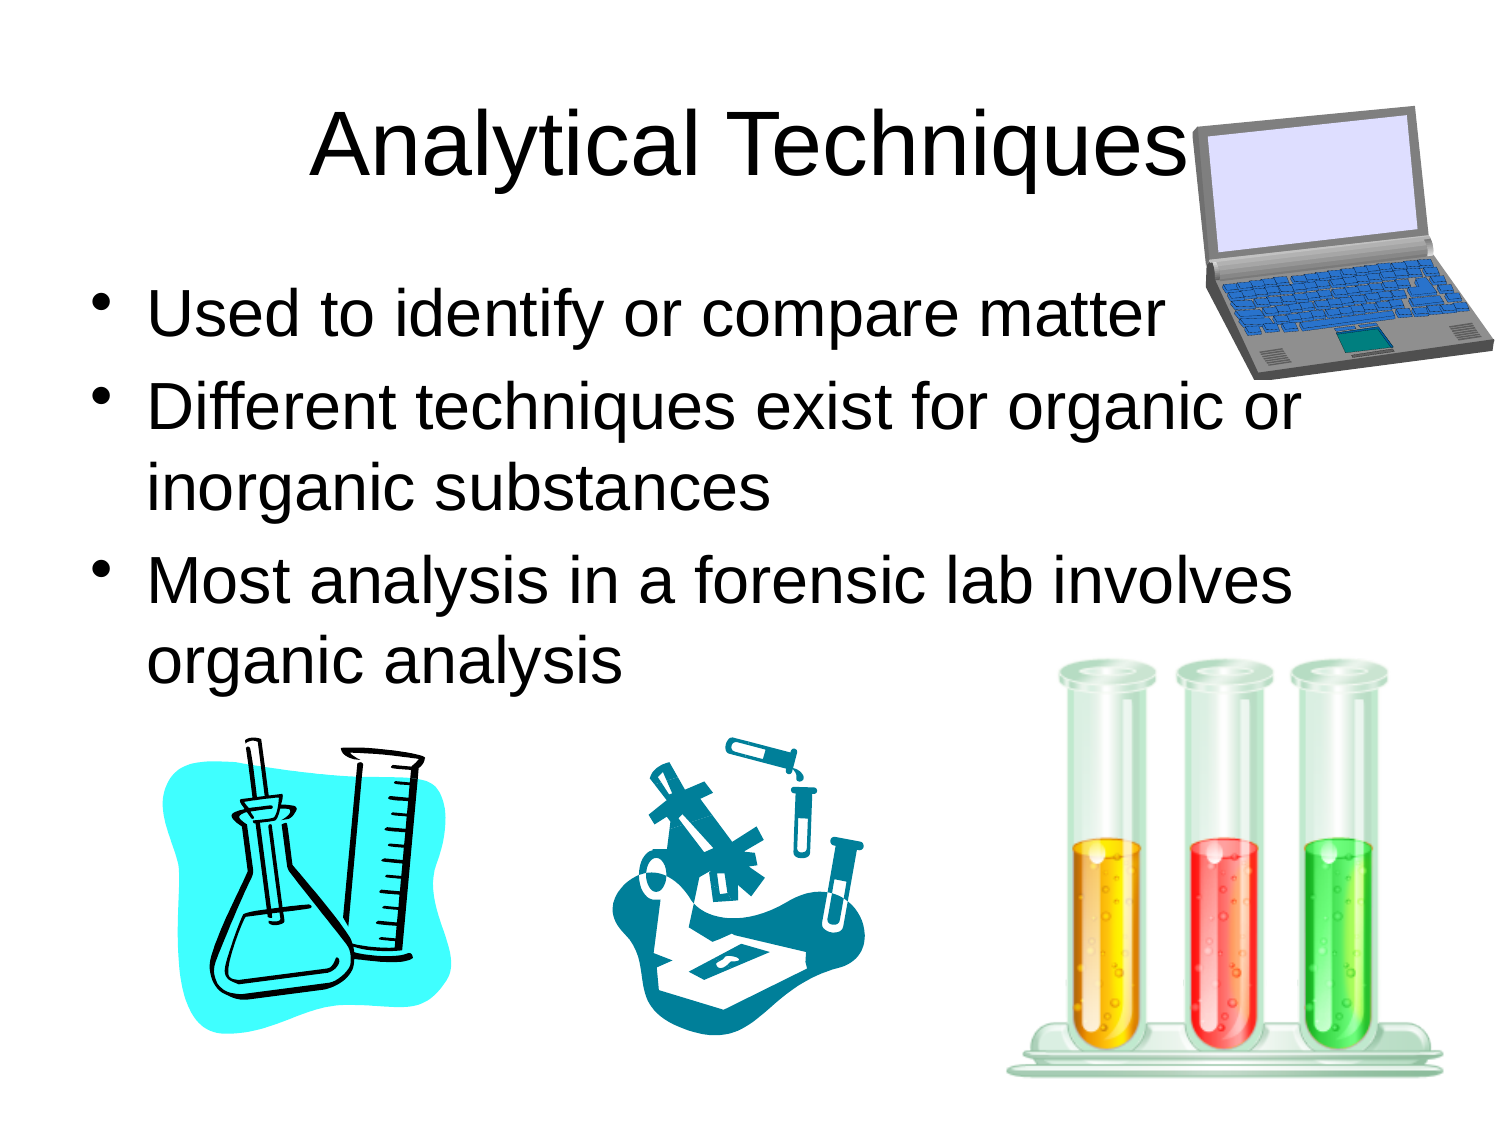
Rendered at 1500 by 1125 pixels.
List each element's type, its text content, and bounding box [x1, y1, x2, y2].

picture [612, 737, 866, 1036]
title Analytical Techniques [75, 45, 1425, 233]
picture [162, 737, 453, 1034]
picture [999, 637, 1451, 1088]
list Used to identify or compare matter Different techniques exist for organic or inorganic substances Most analysis in a forensic lab involves organic analysis [75, 262, 1425, 1005]
picture [1192, 99, 1500, 380]
